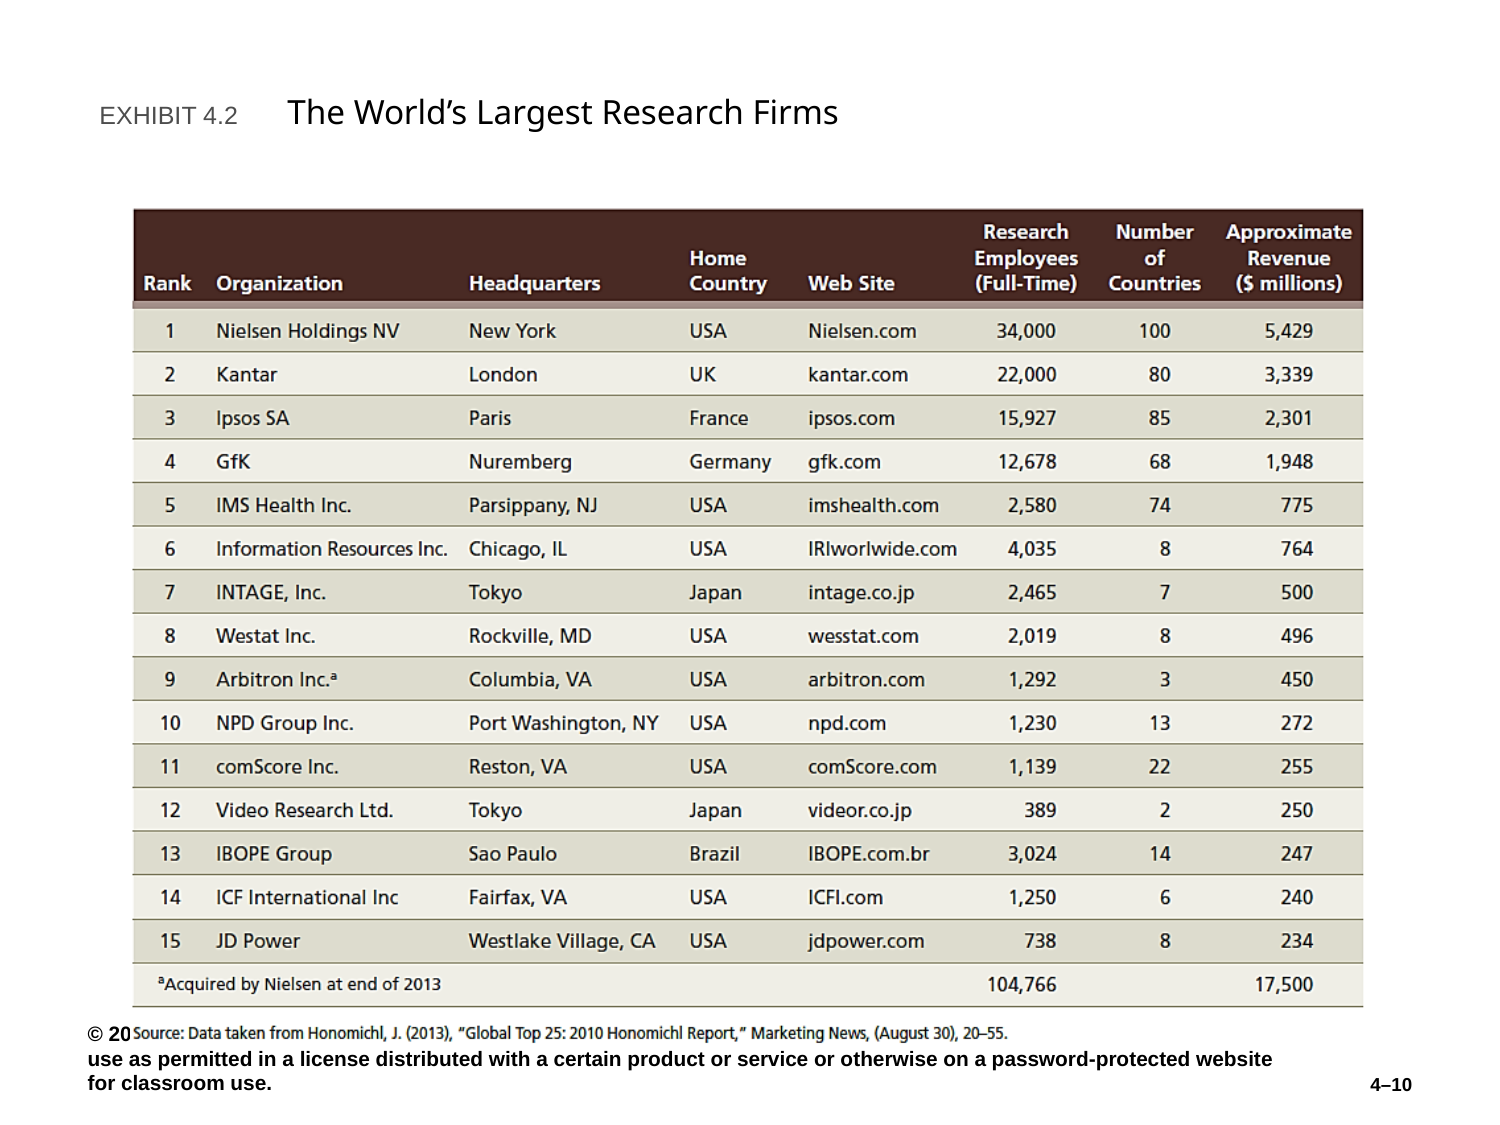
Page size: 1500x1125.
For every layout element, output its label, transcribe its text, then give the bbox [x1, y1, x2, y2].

picture [130, 206, 1370, 1047]
text_box EXHIBIT 4.2 The World’s Largest Research Firms [84, 84, 1414, 139]
slide_number 4–10 [1050, 1042, 1413, 1103]
footer © 2016 Cengage Learning. All Rights Reserved. May not be scanned, copied or duplicated, in whole or in part, except for use as permitted in a license distributed with a certain product or service or otherwise on a password-protected website for classroom use. [87, 1057, 1050, 1103]
